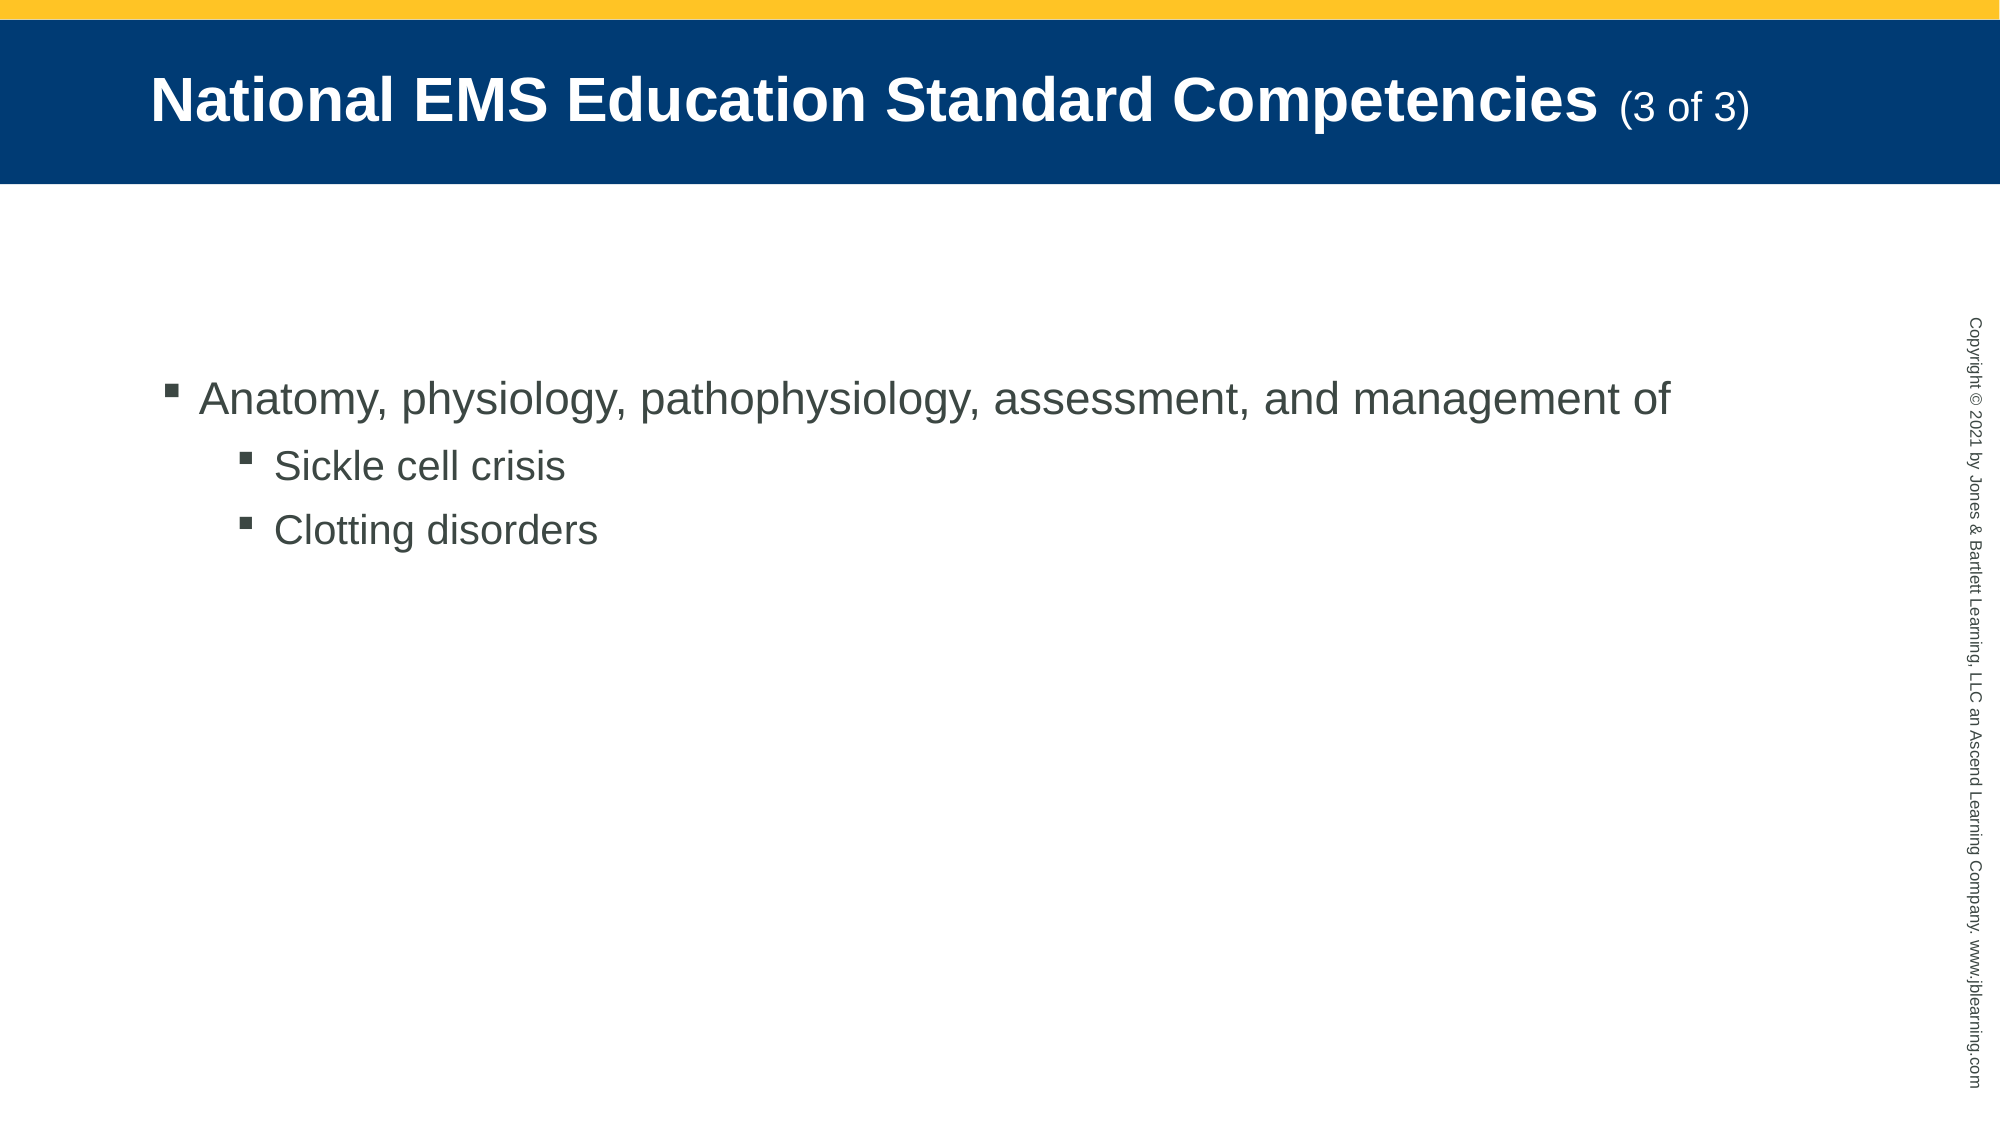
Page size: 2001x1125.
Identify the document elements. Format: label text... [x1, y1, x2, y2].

title National EMS Education Standard Competencies (3 of 3) [0, 20, 2000, 185]
list Anatomy, physiology, pathophysiology, assessment, and management of Sickle cell crisis Clotting disorders [146, 361, 1859, 1016]
